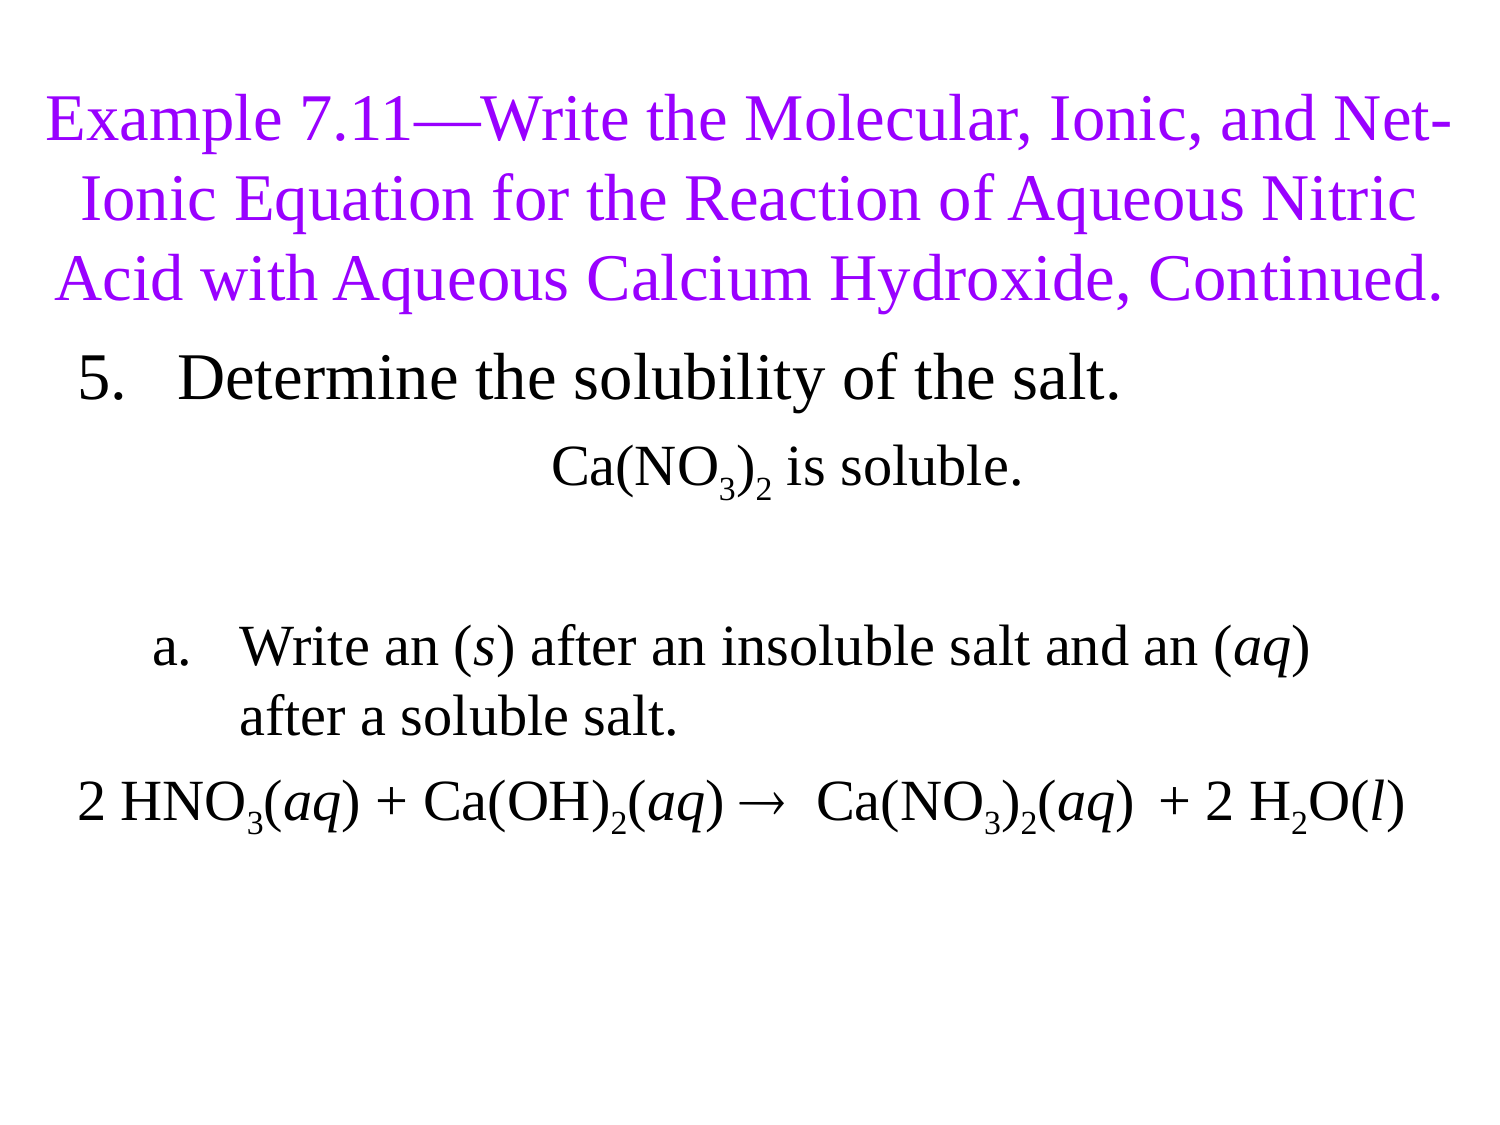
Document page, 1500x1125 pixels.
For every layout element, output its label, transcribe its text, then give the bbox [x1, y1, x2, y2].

text_box Determine the solubility of the salt. Ca(NO3)2 is soluble. a. Write an (s) after an insoluble salt and an (aq) after a soluble salt. 2 HNO3(aq) + Ca(OH)2(aq) Ca(NO3)2(aq) + 2 H2O(l) [62, 324, 1438, 1000]
text_box Example 7.11—Write the Molecular, Ionic, and Net-Ionic Equation for the Reaction of Aqueous Nitric Acid with Aqueous Calcium Hydroxide, Continued. [0, 99, 1500, 288]
